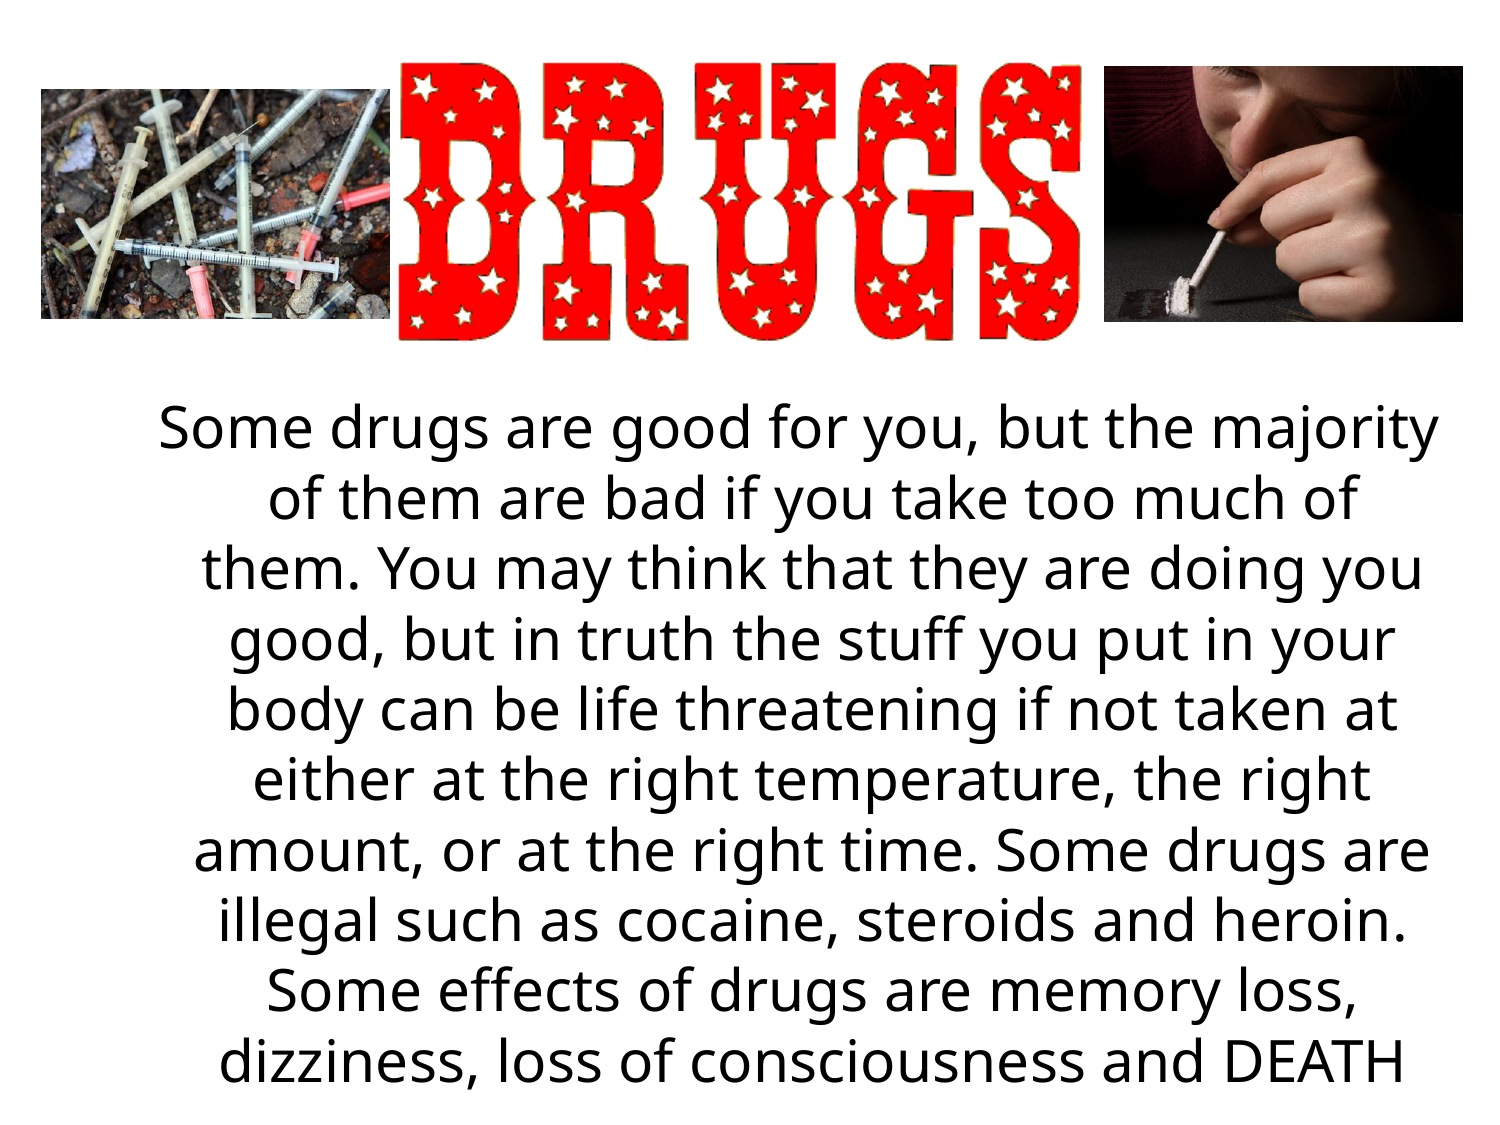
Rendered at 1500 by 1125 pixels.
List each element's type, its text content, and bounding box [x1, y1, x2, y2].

picture [41, 0, 1463, 366]
list Some drugs are good for you, but the majority of them are bad if you take too much of them. You may think that they are doing you good, but in truth the stuff you put in your body can be life threatening if not taken at either at the right temperature, the right amount, or at the right time. Some drugs are illegal such as cocaine, steroids and heroin. Some effects of drugs are memory loss, dizziness, loss of consciousness and DEATH [112, 382, 1463, 1125]
